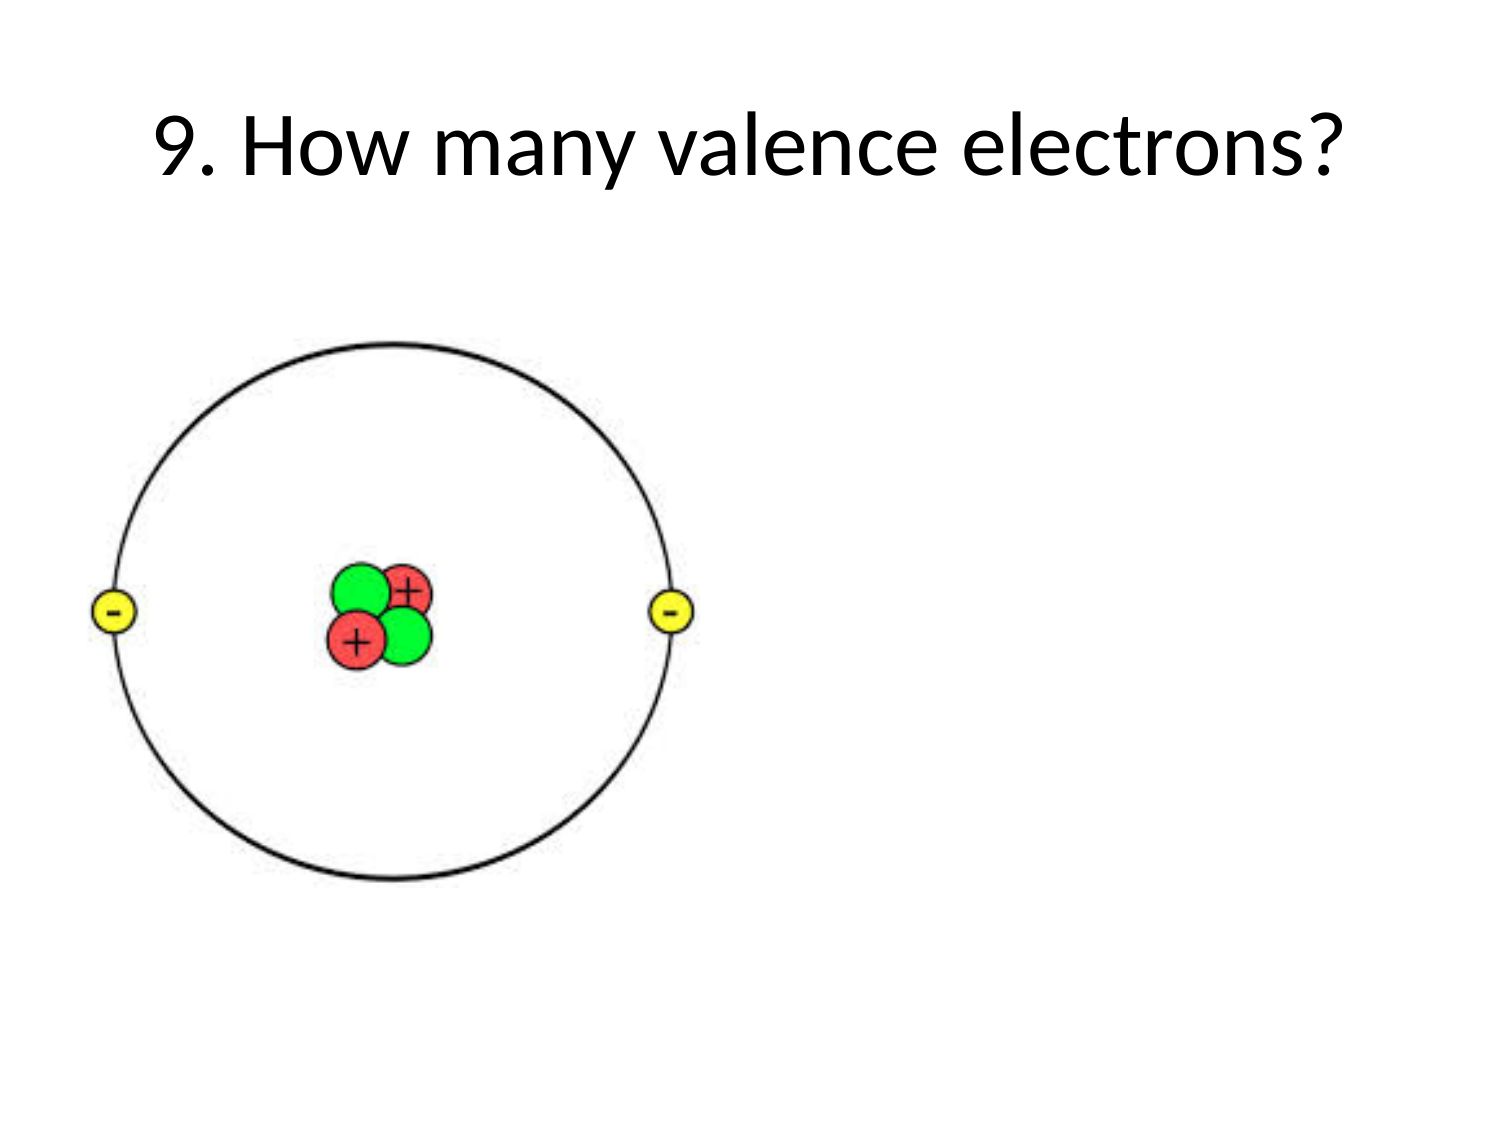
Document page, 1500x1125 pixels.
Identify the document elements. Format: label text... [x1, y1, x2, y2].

title 9. How many valence electrons? [75, 45, 1425, 233]
picture [87, 337, 700, 888]
